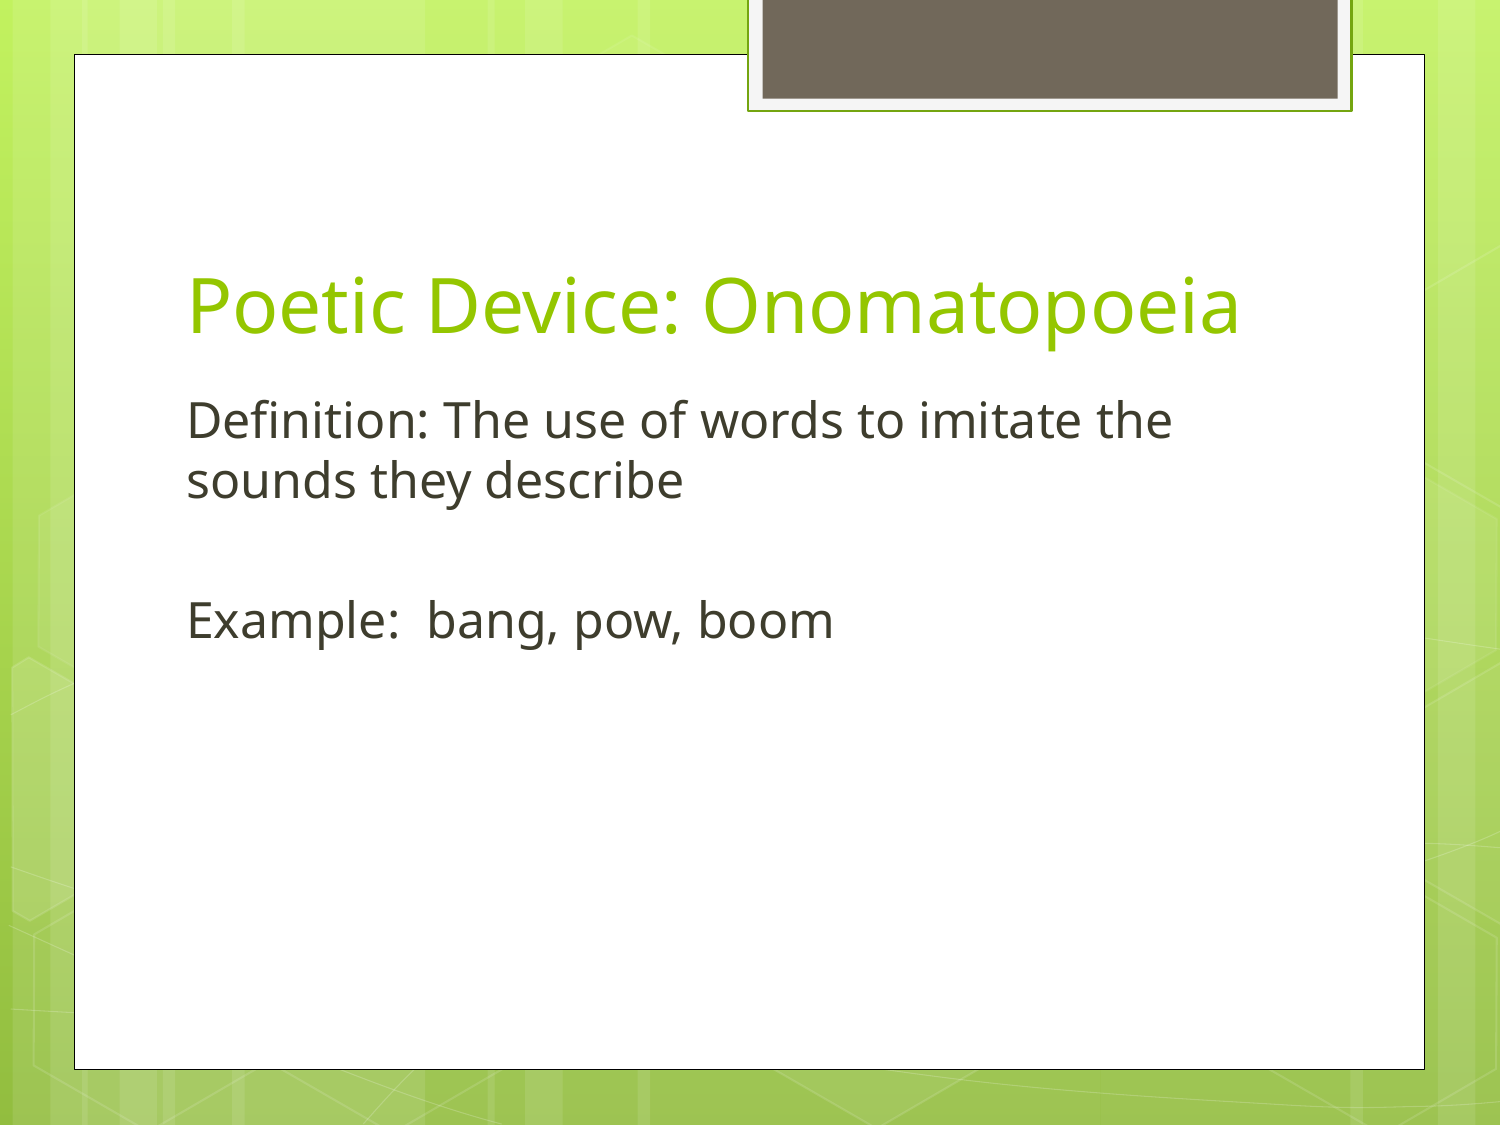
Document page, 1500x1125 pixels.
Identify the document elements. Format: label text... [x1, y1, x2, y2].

title Poetic Device: Onomatopoeia [171, 168, 1324, 357]
list Definition: The use of words to imitate the sounds they describe Example: bang, pow, boom [171, 381, 1283, 957]
